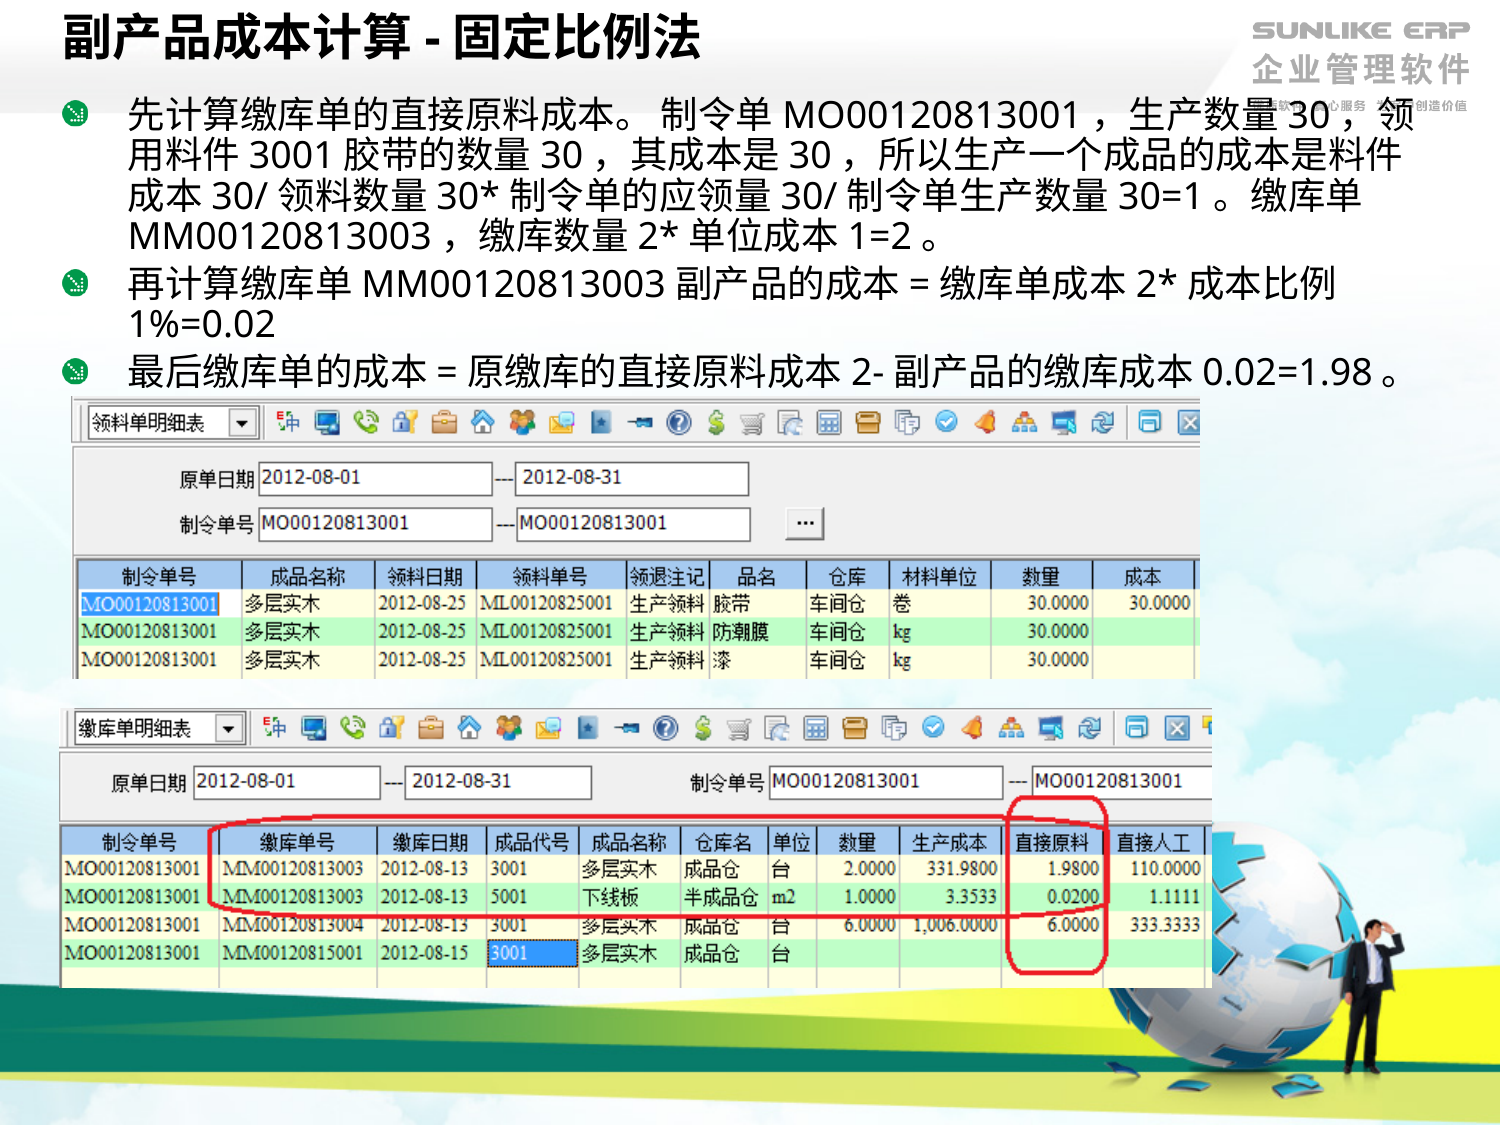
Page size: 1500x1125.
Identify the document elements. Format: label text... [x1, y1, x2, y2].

picture [0, 0, 1500, 1125]
list 先计算缴库单的直接原料成本。 制令单MO00120813001，生产数量30，领用料件3001胶带的数量30，其成本是30，所以生产一个成品的成本是料件成本30/领料数量30*制令单的应领量30/制令单生产数量30=1。缴库单MM00120813003，缴库数量2*单位成本1=2。 再计算缴库单MM00120813003副产品的成本=缴库单成本2*成本比例1%=0.02 最后缴库单的成本=原缴库的直接原料成本2-副产品的缴库成本0.02=1.98。 [62, 95, 1438, 595]
title 副产品成本计算-固定比例法 [62, 12, 855, 68]
